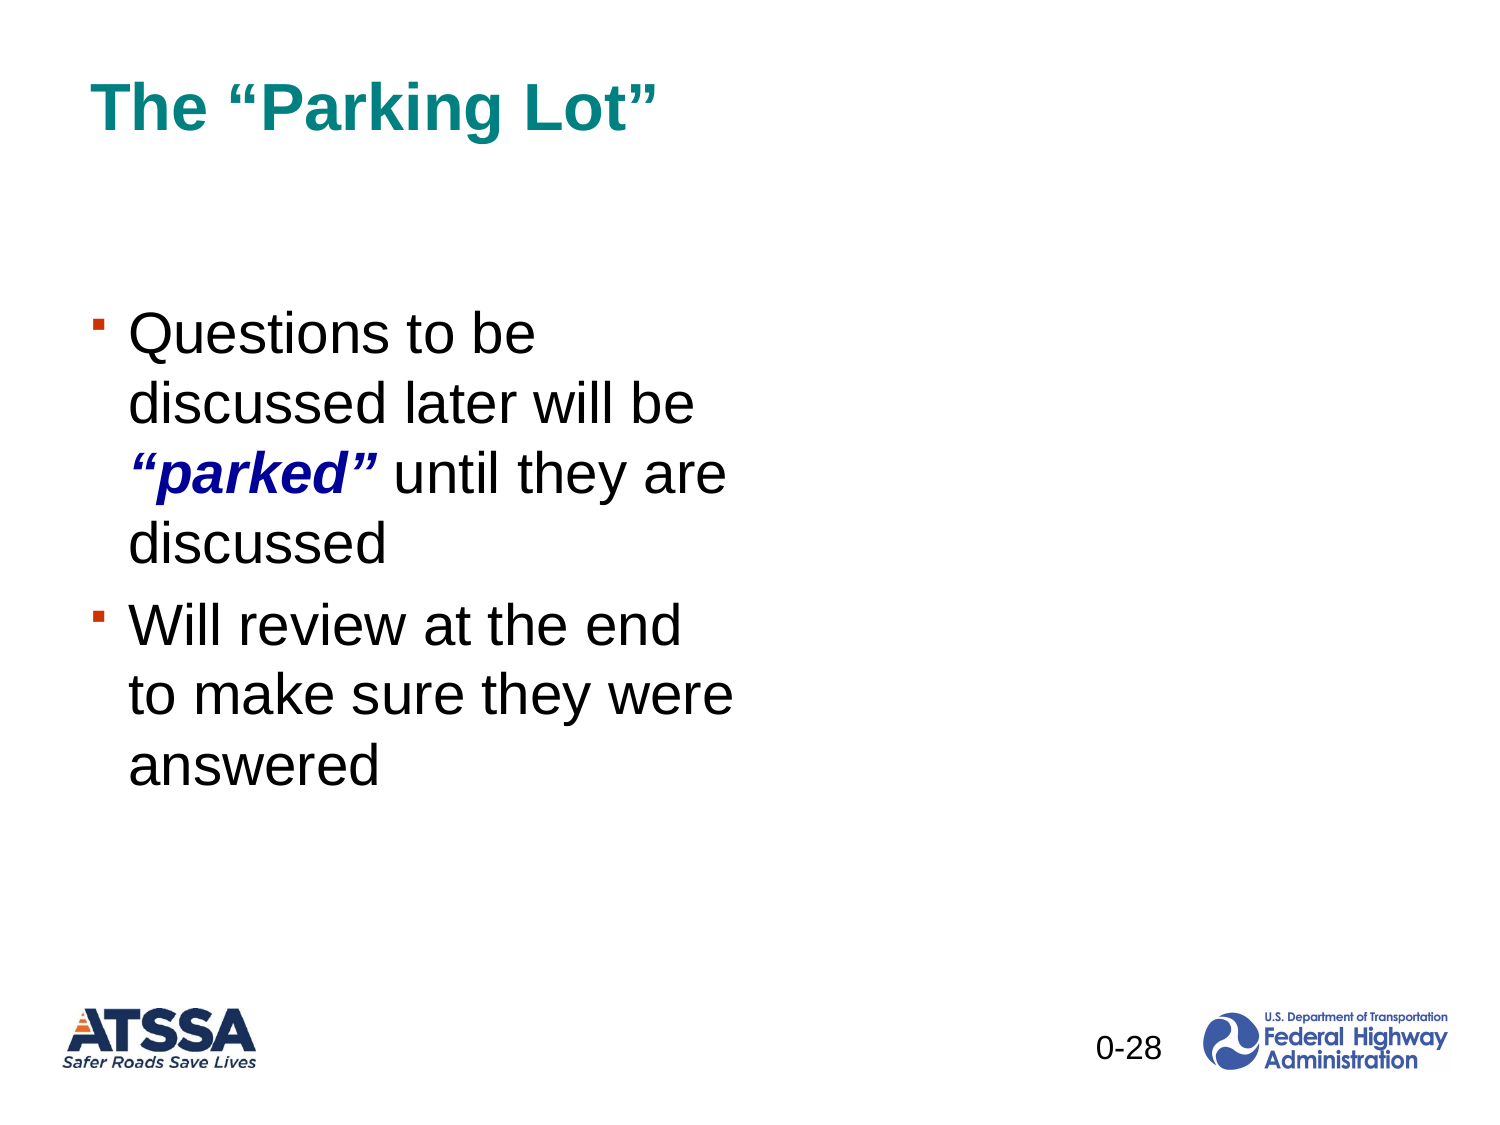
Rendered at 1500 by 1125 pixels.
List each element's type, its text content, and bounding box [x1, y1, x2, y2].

picture [1200, 1008, 1450, 1072]
picture [62, 1008, 256, 1068]
list Questions to be discussed later will be “parked” until they are discussed Will review at the end to make sure they were answered [74, 287, 763, 988]
text_box The “Parking Lot” [74, 0, 1500, 211]
